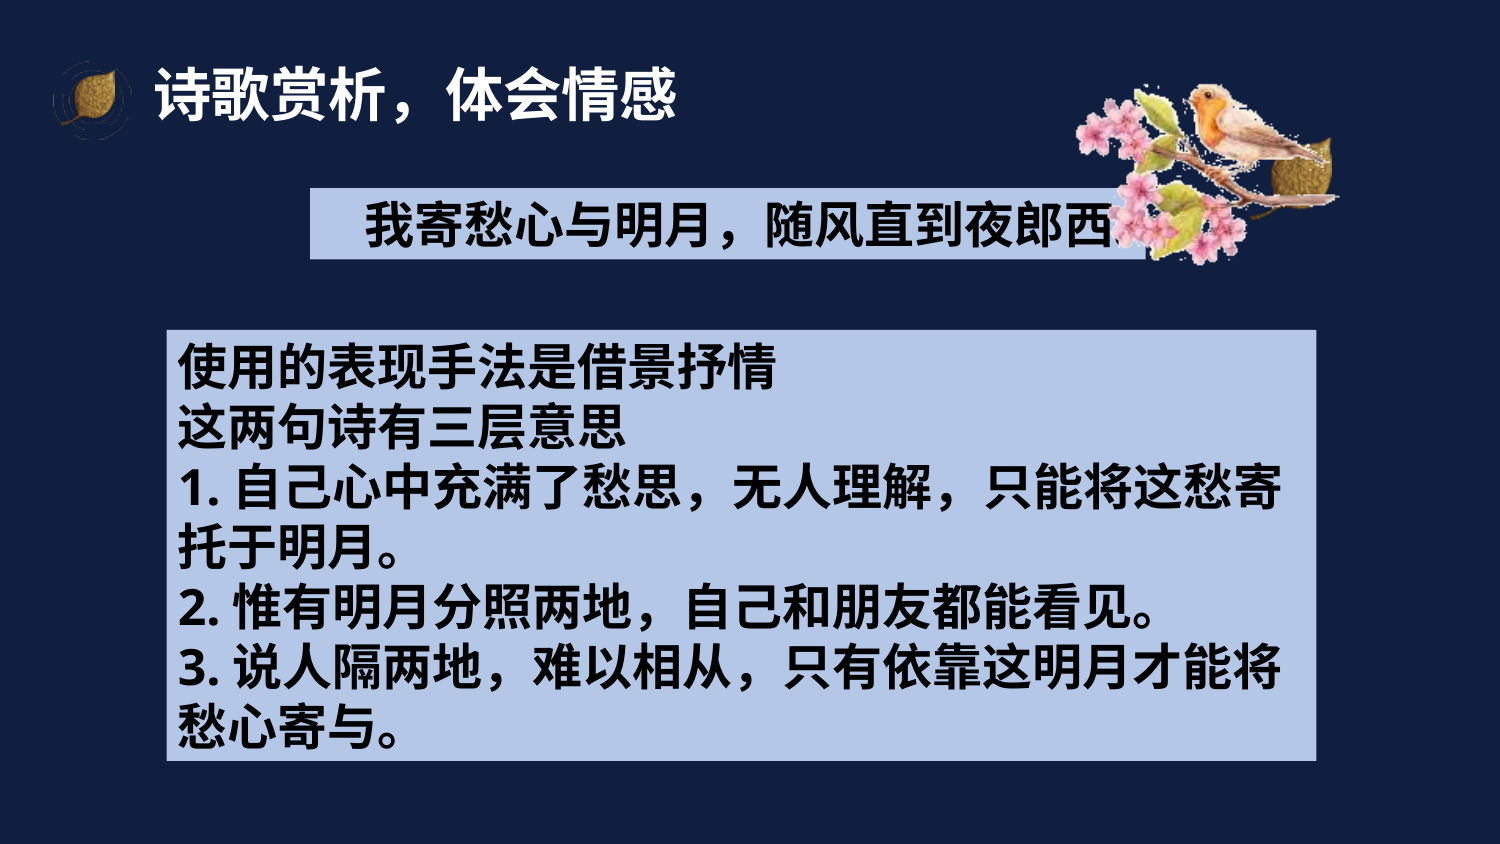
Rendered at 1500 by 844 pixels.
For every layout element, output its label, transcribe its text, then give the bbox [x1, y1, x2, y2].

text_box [53, 61, 132, 140]
text_box 使用的表现手法是借景抒情 这两句诗有三层意思 1.自己心中充满了愁思，无人理解，只能将这愁寄托于明月。 2.惟有明月分照两地，自己和朋友都能看见。 3.说人隔两地，难以相从，只有依靠这明月才能将愁心寄与。 [166, 329, 1317, 761]
text_box 诗歌赏析，体会情感 [142, 52, 690, 134]
text_box 我寄愁心与明月，随风直到夜郎西。 [310, 188, 1034, 260]
picture [1034, 34, 1365, 297]
